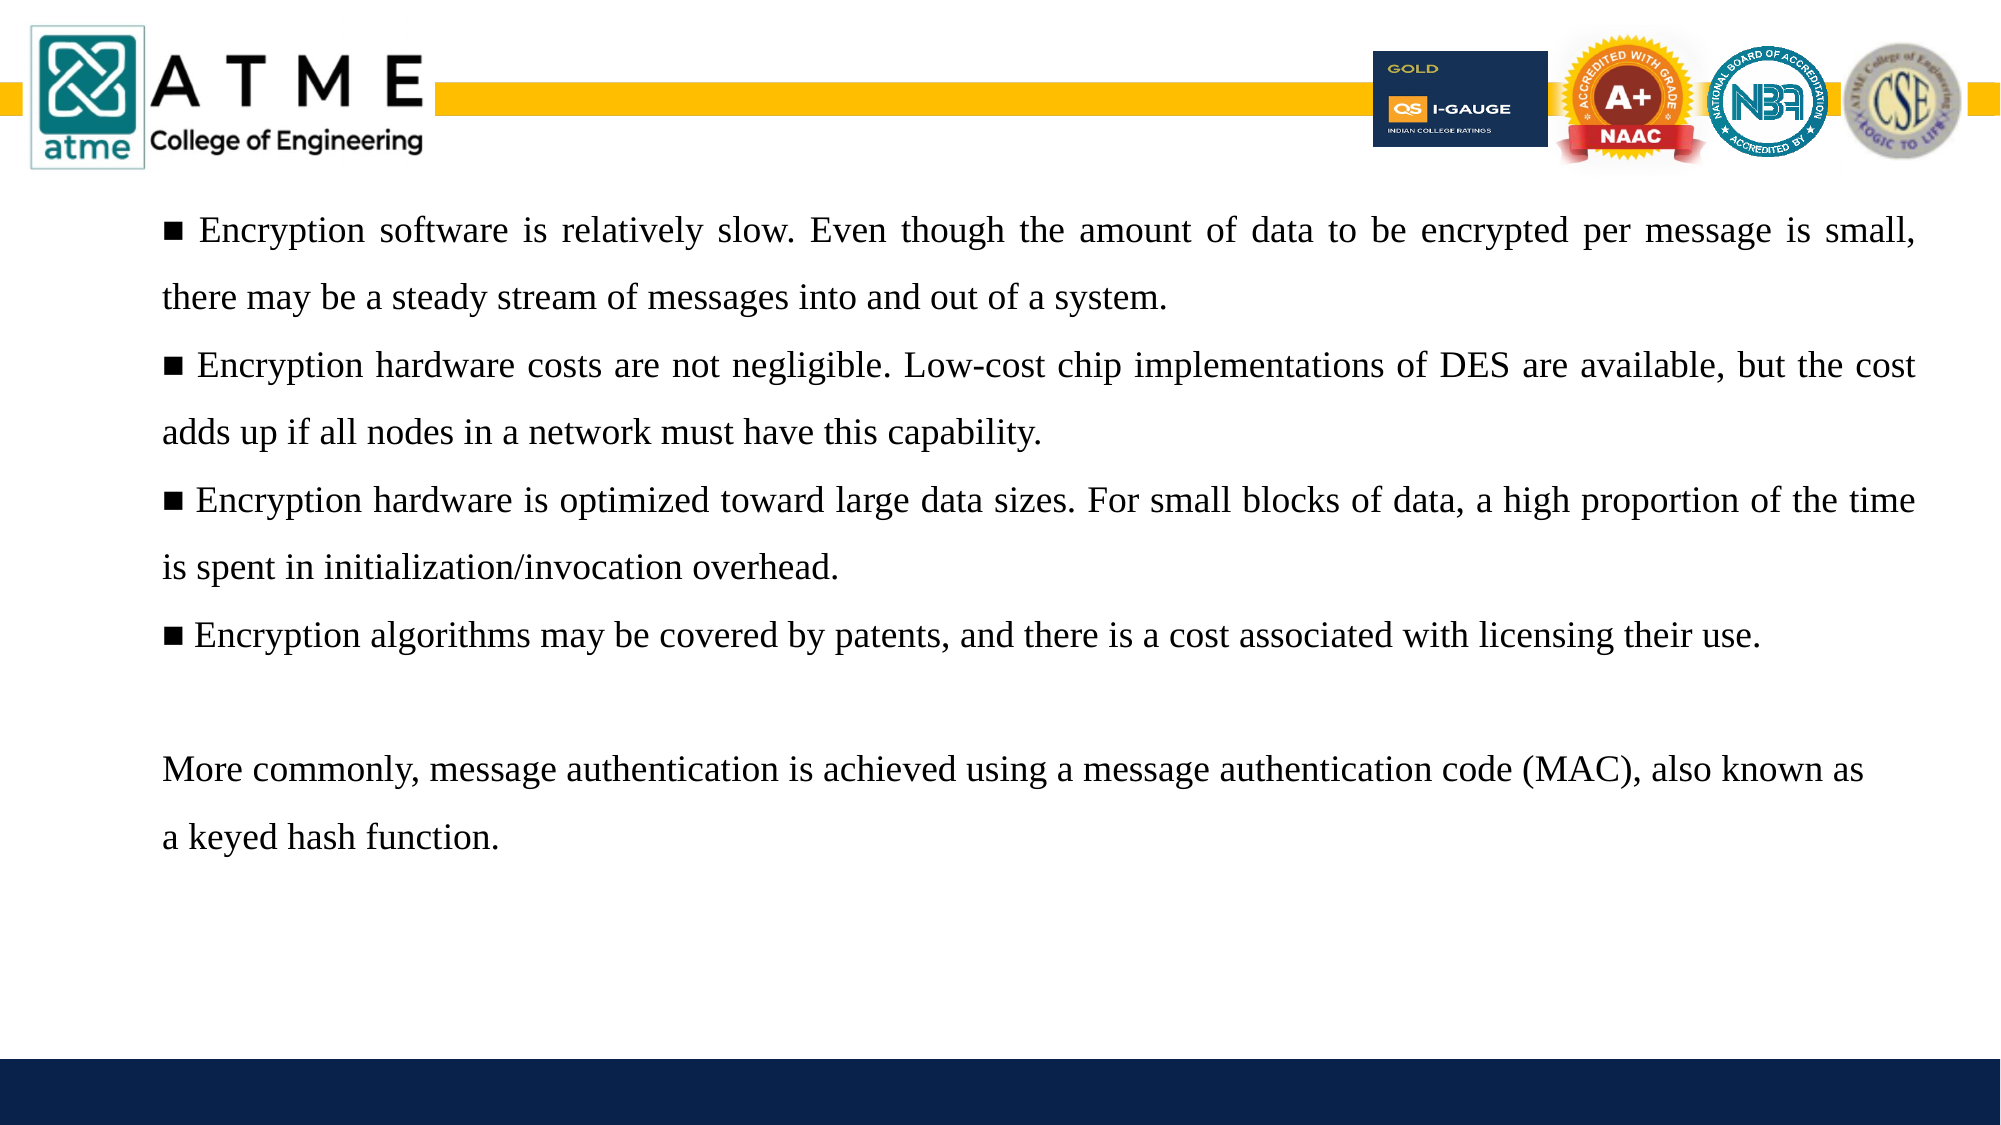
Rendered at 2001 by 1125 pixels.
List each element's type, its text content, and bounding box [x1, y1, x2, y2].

text_box ■ Encryption software is relatively slow. Even though the amount of data to be encrypted per message is small, there may be a steady stream of messages into and out of a system. ■ Encryption hardware costs are not negligible. Low-cost chip implementations of DES are available, but the cost adds up if all nodes in a network must have this capability. ■ Encryption hardware is optimized toward large data sizes. For small blocks of data, a high proportion of the time is spent in initialization/invocation overhead. ■ Encryption algorithms may be covered by patents, and there is a cost associated with licensing their use. [147, 174, 1934, 663]
picture [1373, 20, 1828, 174]
picture [0, 1059, 2001, 1125]
text_box More commonly, message authentication is achieved using a message authentication code (MAC), also known as a keyed hash function. [147, 714, 1903, 865]
picture [22, 15, 435, 178]
picture [1840, 26, 1968, 176]
